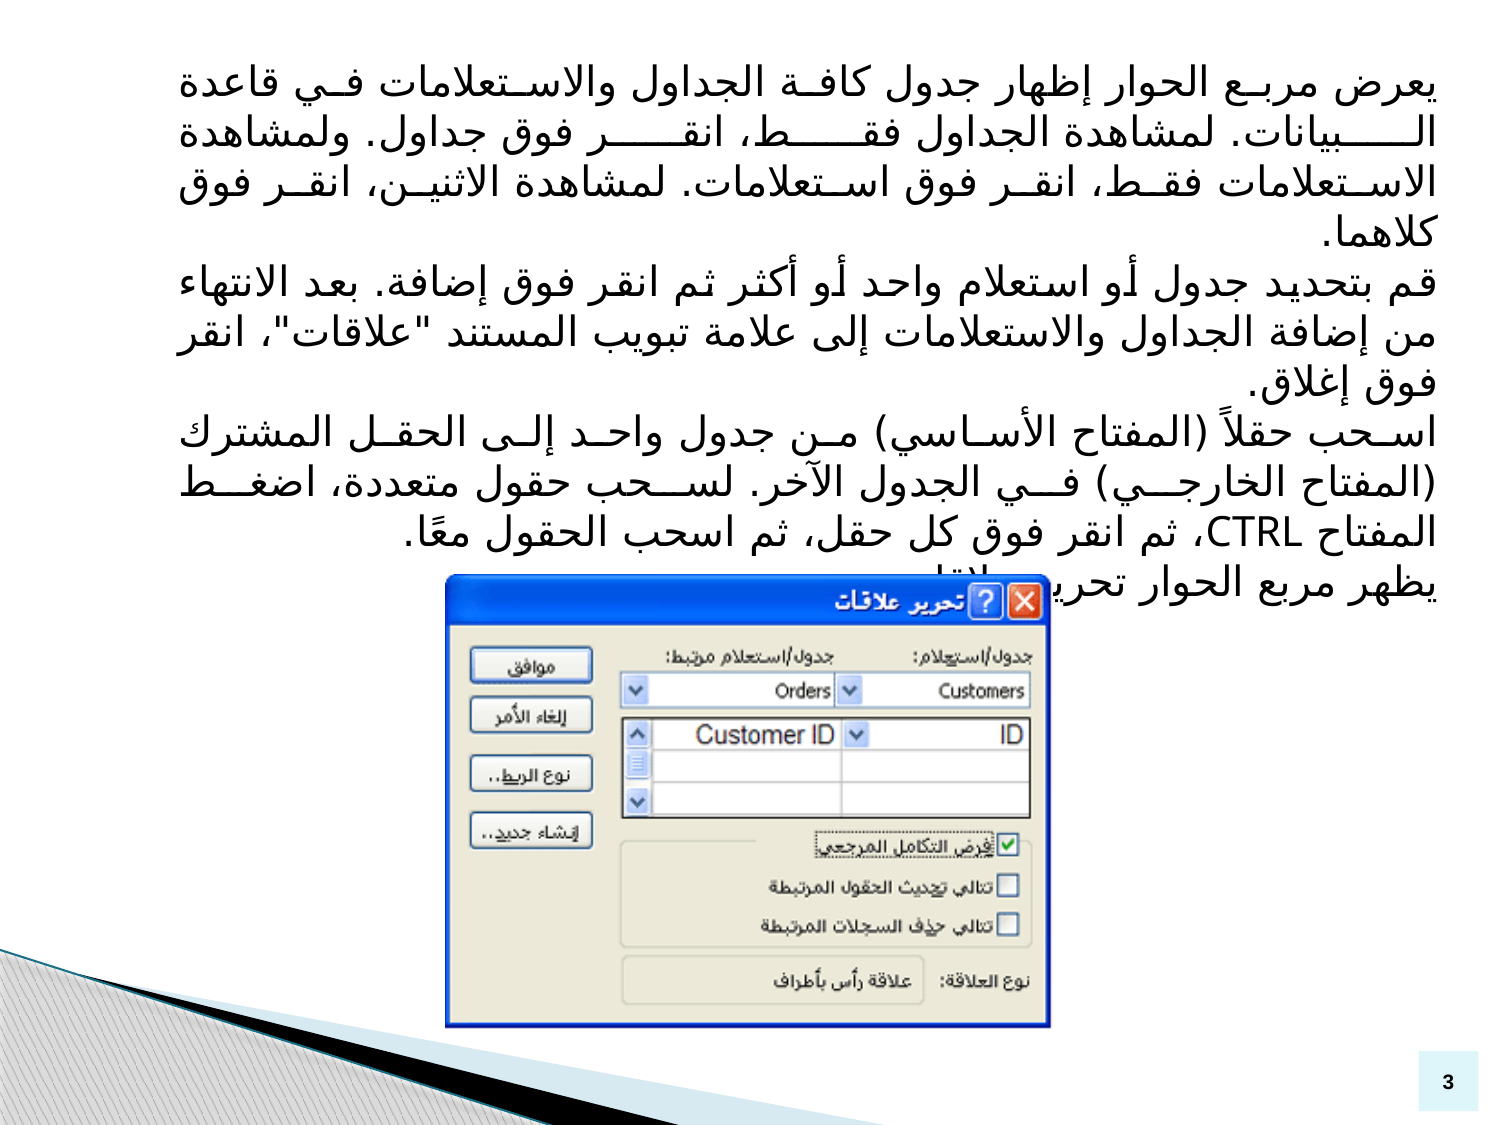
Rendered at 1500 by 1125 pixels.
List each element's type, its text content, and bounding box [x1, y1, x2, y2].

text_box يعرض مربع الحوار إظهار جدول كافة الجداول والاستعلامات في قاعدة البيانات. لمشاهدة الجداول فقط، انقر فوق جداول. ولمشاهدة الاستعلامات فقط، انقر فوق استعلامات. لمشاهدة الاثنين، انقر فوق كلاهما. قم بتحديد جدول أو استعلام واحد أو أكثر ثم انقر فوق إضافة. بعد الانتهاء من إضافة الجداول والاستعلامات إلى علامة تبويب المستند "علاقات"، انقر فوق إغلاق. اسحب حقلاً (المفتاح الأساسي) من جدول واحد إلى الحقل المشترك (المفتاح الخارجي) في الجدول الآخر. لسحب حقول متعددة، اضغط المفتاح CTRL، ثم انقر فوق كل حقل، ثم اسحب الحقول معًا. يظهر مربع الحوار تحرير علاقات. [163, 46, 1453, 612]
slide_number 3 [1418, 1051, 1479, 1112]
picture [445, 573, 1053, 1032]
